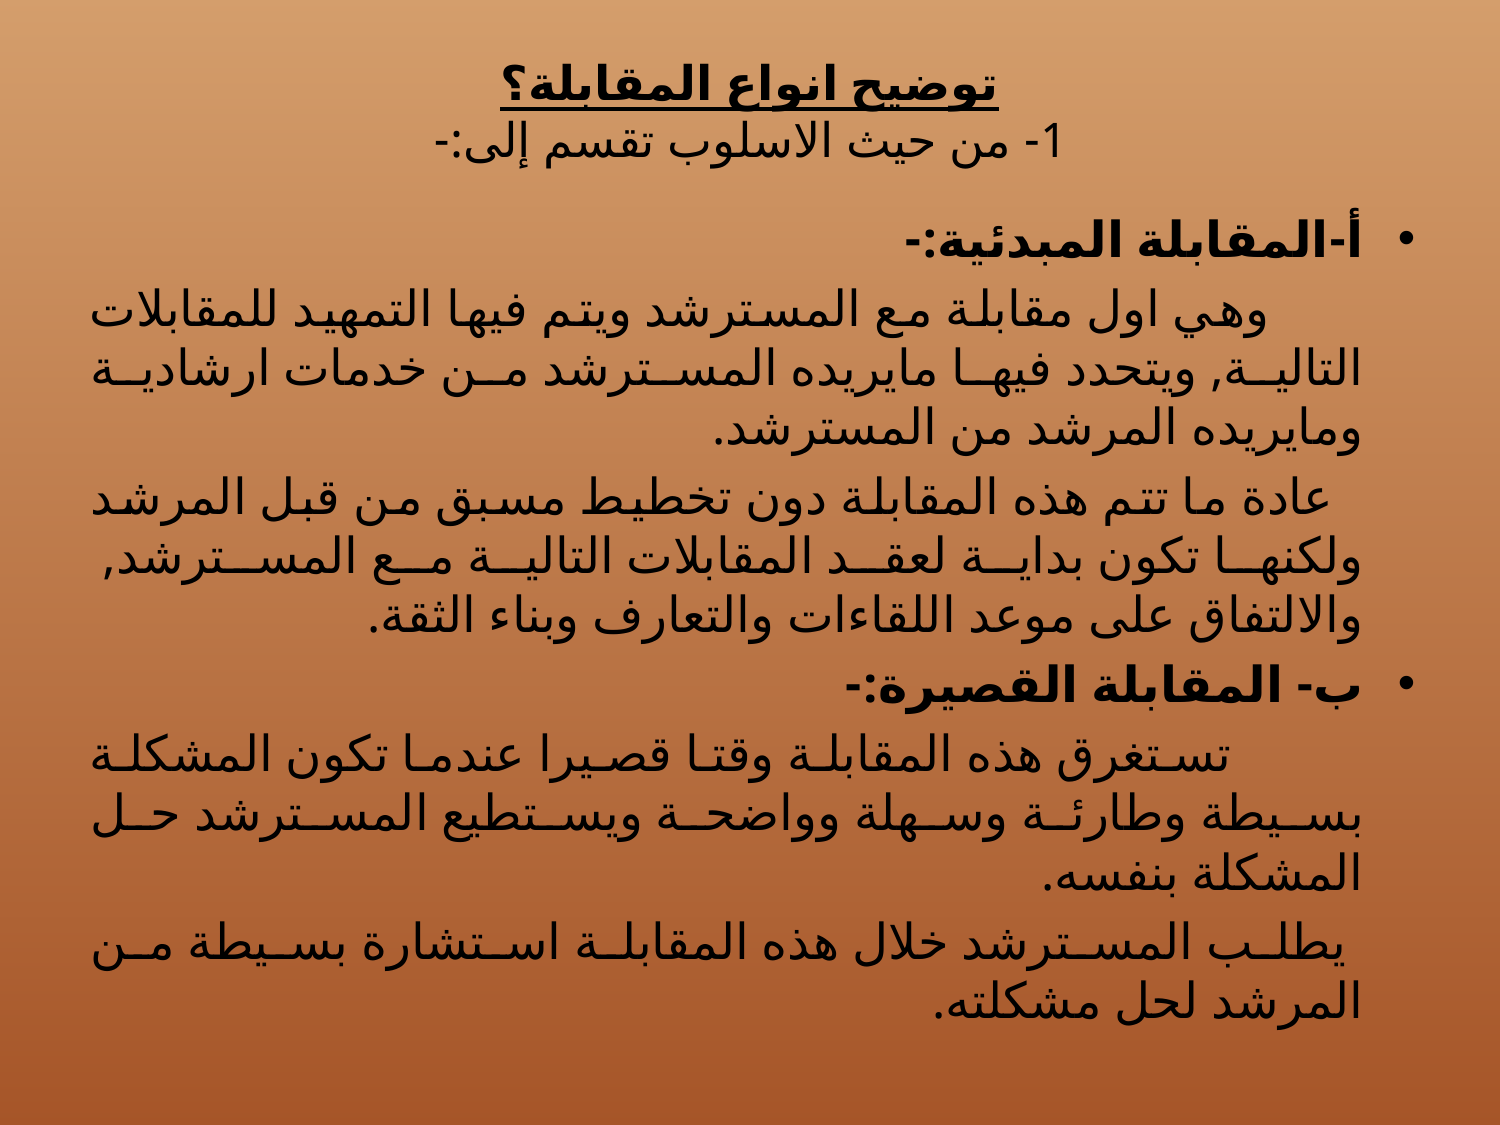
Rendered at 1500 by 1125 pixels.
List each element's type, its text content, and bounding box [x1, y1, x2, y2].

title توضيح انواع المقابلة؟ 1- من حيث الاسلوب تقسم إلى:- [75, 45, 1425, 200]
list أ-المقابلة المبدئية:- وهي اول مقابلة مع المسترشد ويتم فيها التمهيد للمقابلات التالية, ويتحدد فيها مايريده المسترشد من خدمات ارشادية ومايريده المرشد من المسترشد. عادة ما تتم هذه المقابلة دون تخطيط مسبق من قبل المرشد ولكنها تكون بداية لعقد المقابلات التالية مع المسترشد, والالتفاق على موعد اللقاءات والتعارف وبناء الثقة. ب- المقابلة القصيرة:- تستغرق هذه المقابلة وقتا قصيرا عندما تكون المشكلة بسيطة وطارئة وسهلة وواضحة ويستطيع المسترشد حل المشكلة بنفسه. يطلب المسترشد خلال هذه المقابلة استشارة بسيطة من المرشد لحل مشكلته. [75, 200, 1425, 1050]
